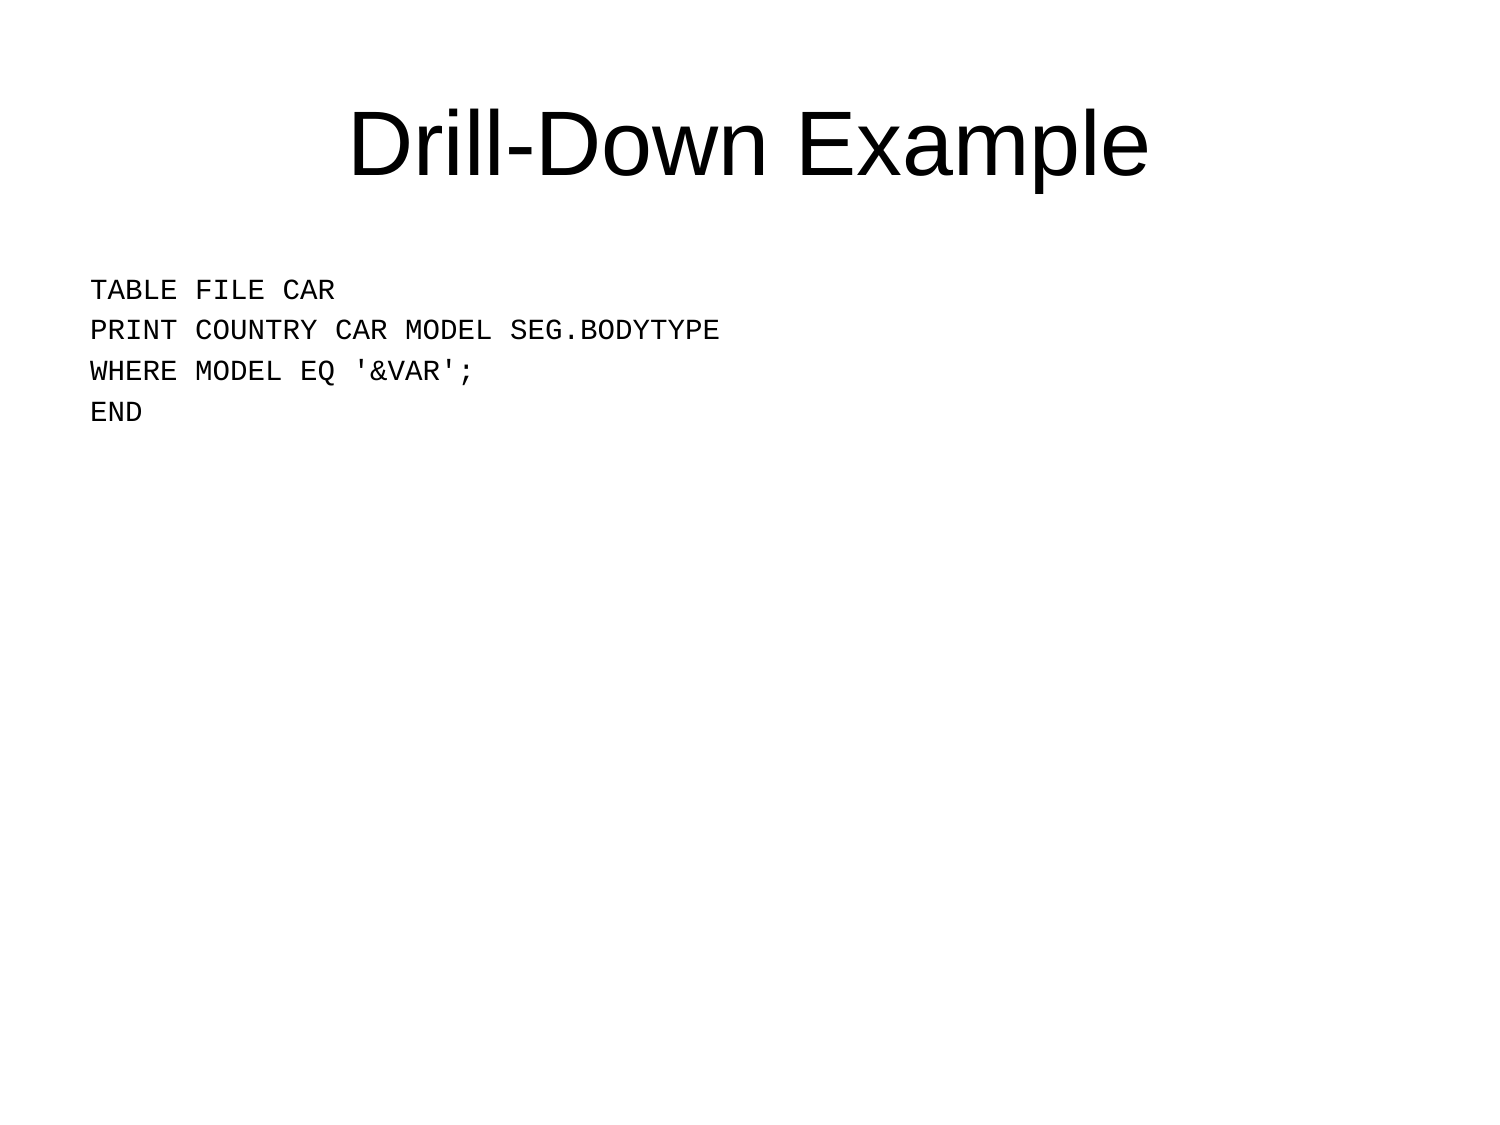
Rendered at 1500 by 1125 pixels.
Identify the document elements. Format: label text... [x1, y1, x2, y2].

title Drill-Down Example [75, 45, 1425, 233]
list TABLE FILE CAR PRINT COUNTRY CAR MODEL SEG.BODYTYPE WHERE MODEL EQ '&VAR'; END [75, 262, 1425, 1005]
